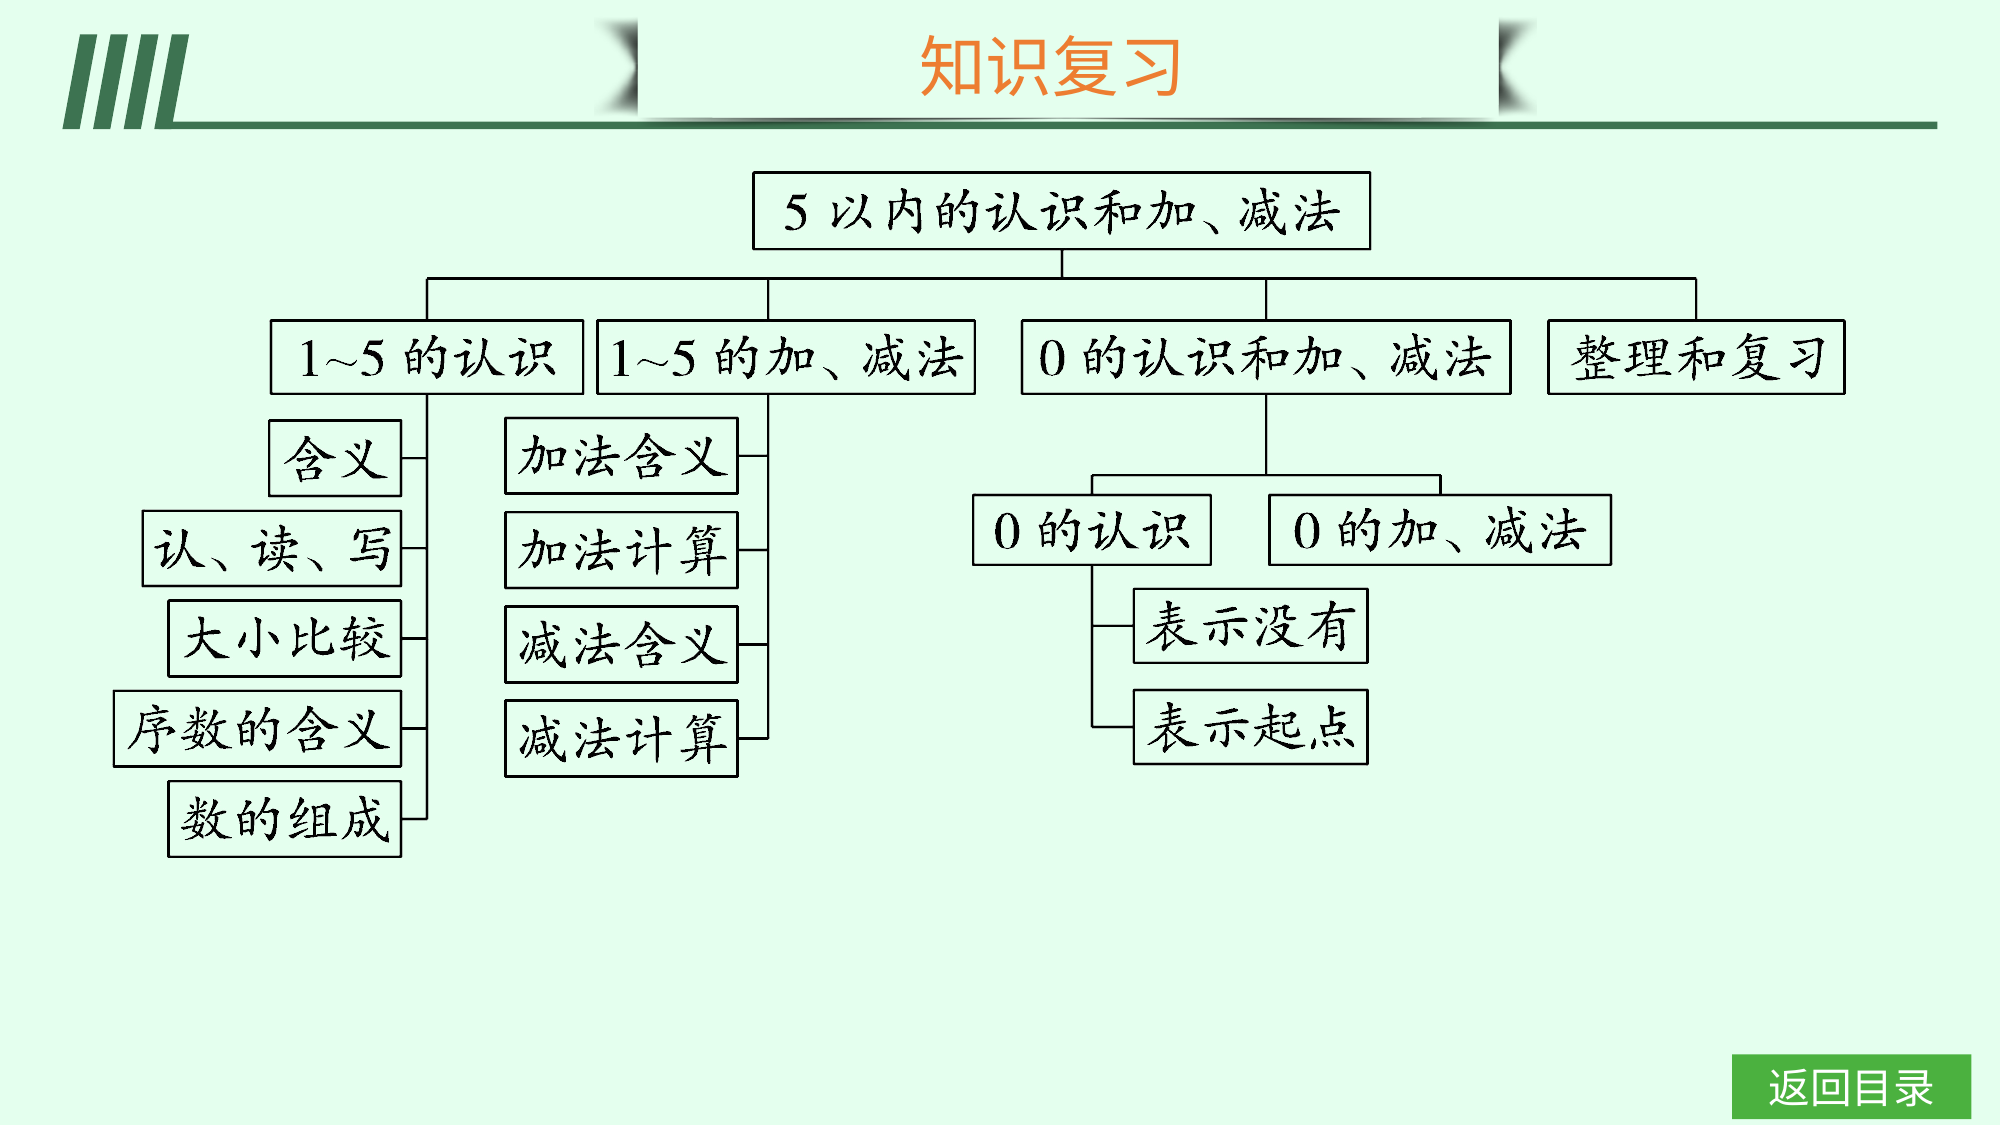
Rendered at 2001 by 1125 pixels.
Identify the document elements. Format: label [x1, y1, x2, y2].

picture [110, 168, 1849, 858]
text_box [594, 16, 1537, 127]
text_box [62, 34, 1938, 130]
